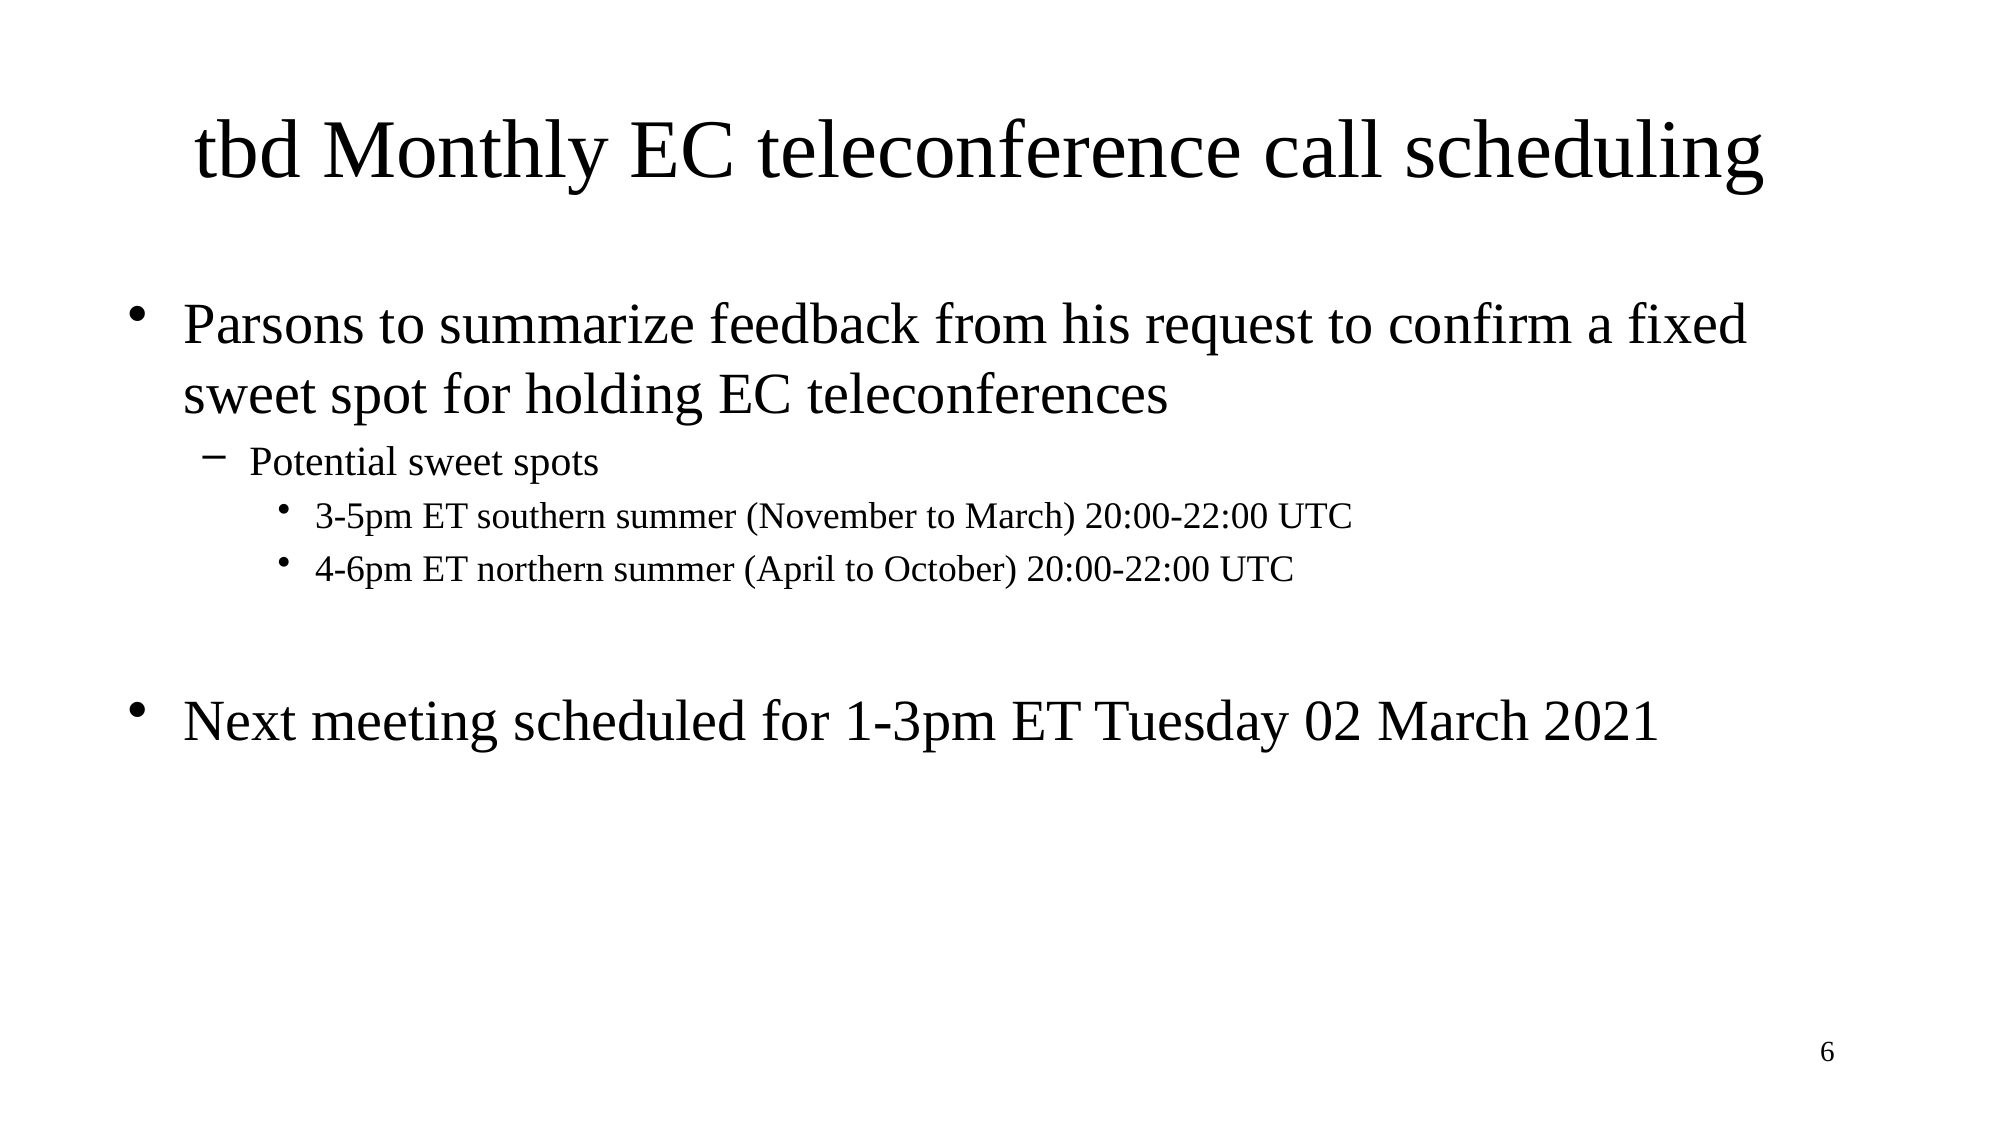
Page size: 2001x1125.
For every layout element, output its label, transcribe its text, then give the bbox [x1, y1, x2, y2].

list Parsons to summarize feedback from his request to confirm a fixed sweet spot for holding EC teleconferences Potential sweet spots 3-5pm ET southern summer (November to March) 20:00-22:00 UTC 4-6pm ET northern summer (April to October) 20:00-22:00 UTC Next meeting scheduled for 1-3pm ET Tuesday 02 March 2021 [112, 277, 1838, 676]
title tbd Monthly EC teleconference call scheduling [112, 49, 1851, 238]
slide_number 6 [1433, 1024, 1851, 1101]
